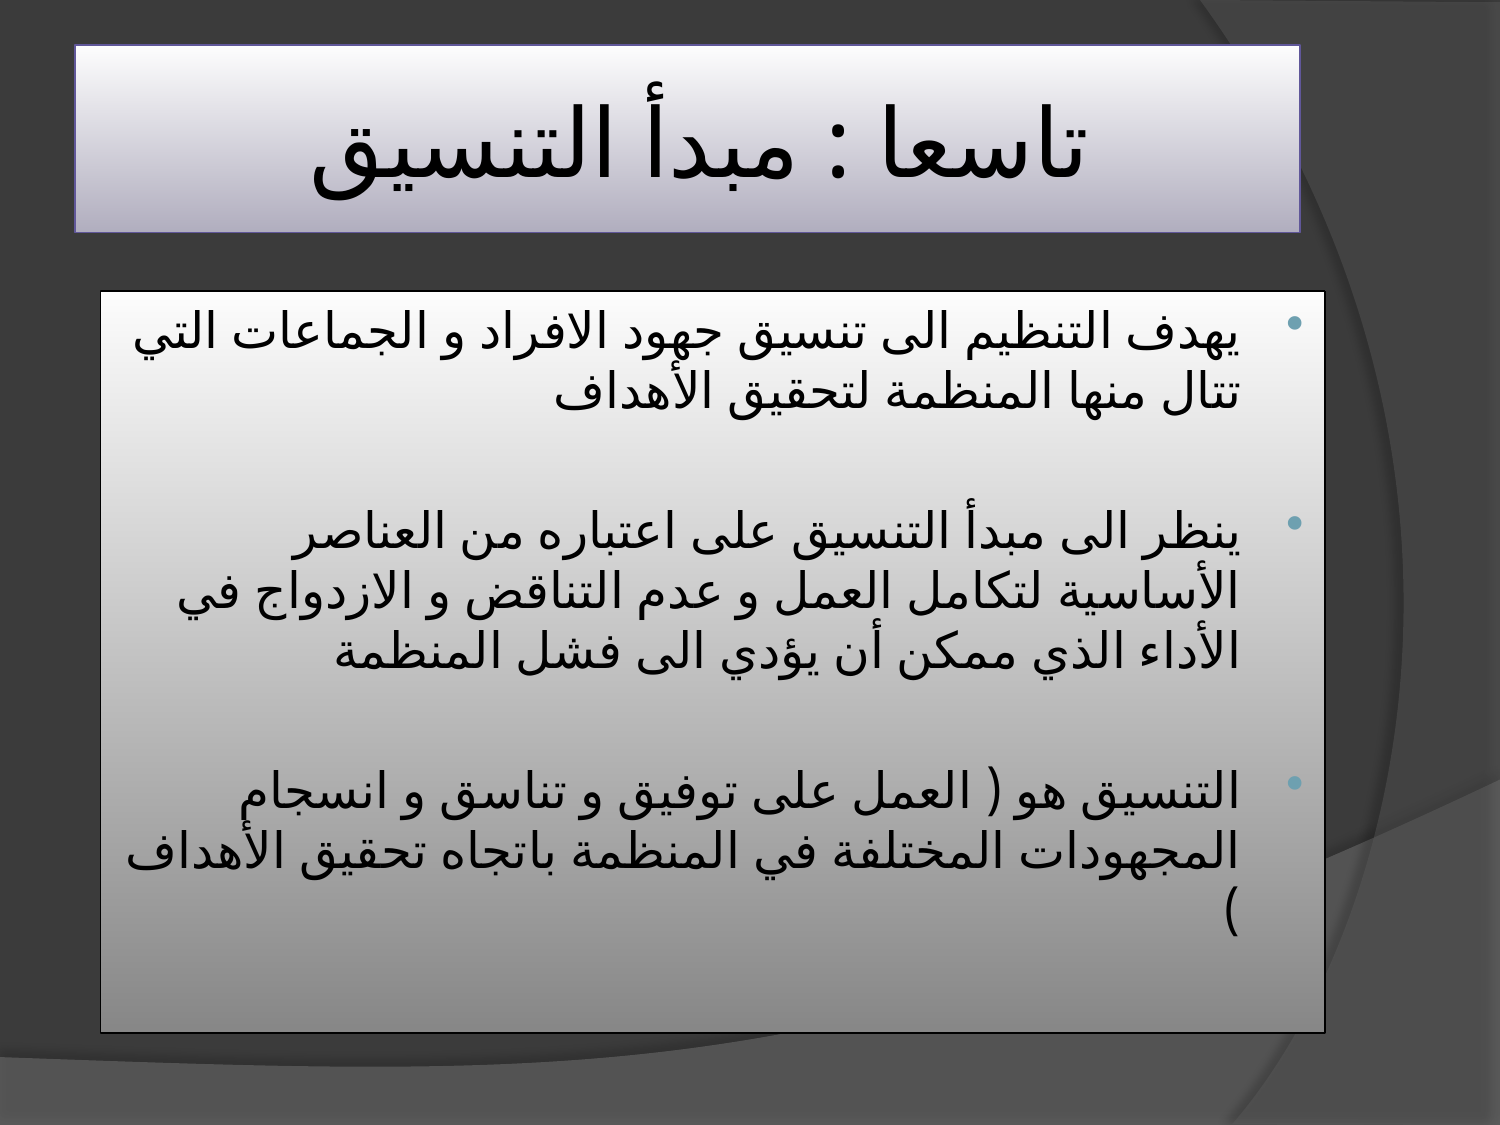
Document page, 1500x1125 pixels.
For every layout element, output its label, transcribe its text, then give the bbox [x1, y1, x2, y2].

list يهدف التنظيم الى تنسيق جهود الافراد و الجماعات التي تتال منها المنظمة لتحقيق الأهداف ينظر الى مبدأ التنسيق على اعتباره من العناصر الأساسية لتكامل العمل و عدم التناقض و الازدواج في الأداء الذي ممكن أن يؤدي الى فشل المنظمة التنسيق هو ( العمل على توفيق و تناسق و انسجام المجهودات المختلفة في المنظمة باتجاه تحقيق الأهداف ) [100, 290, 1326, 1034]
title تاسعا : مبدأ التنسيق [74, 44, 1301, 233]
